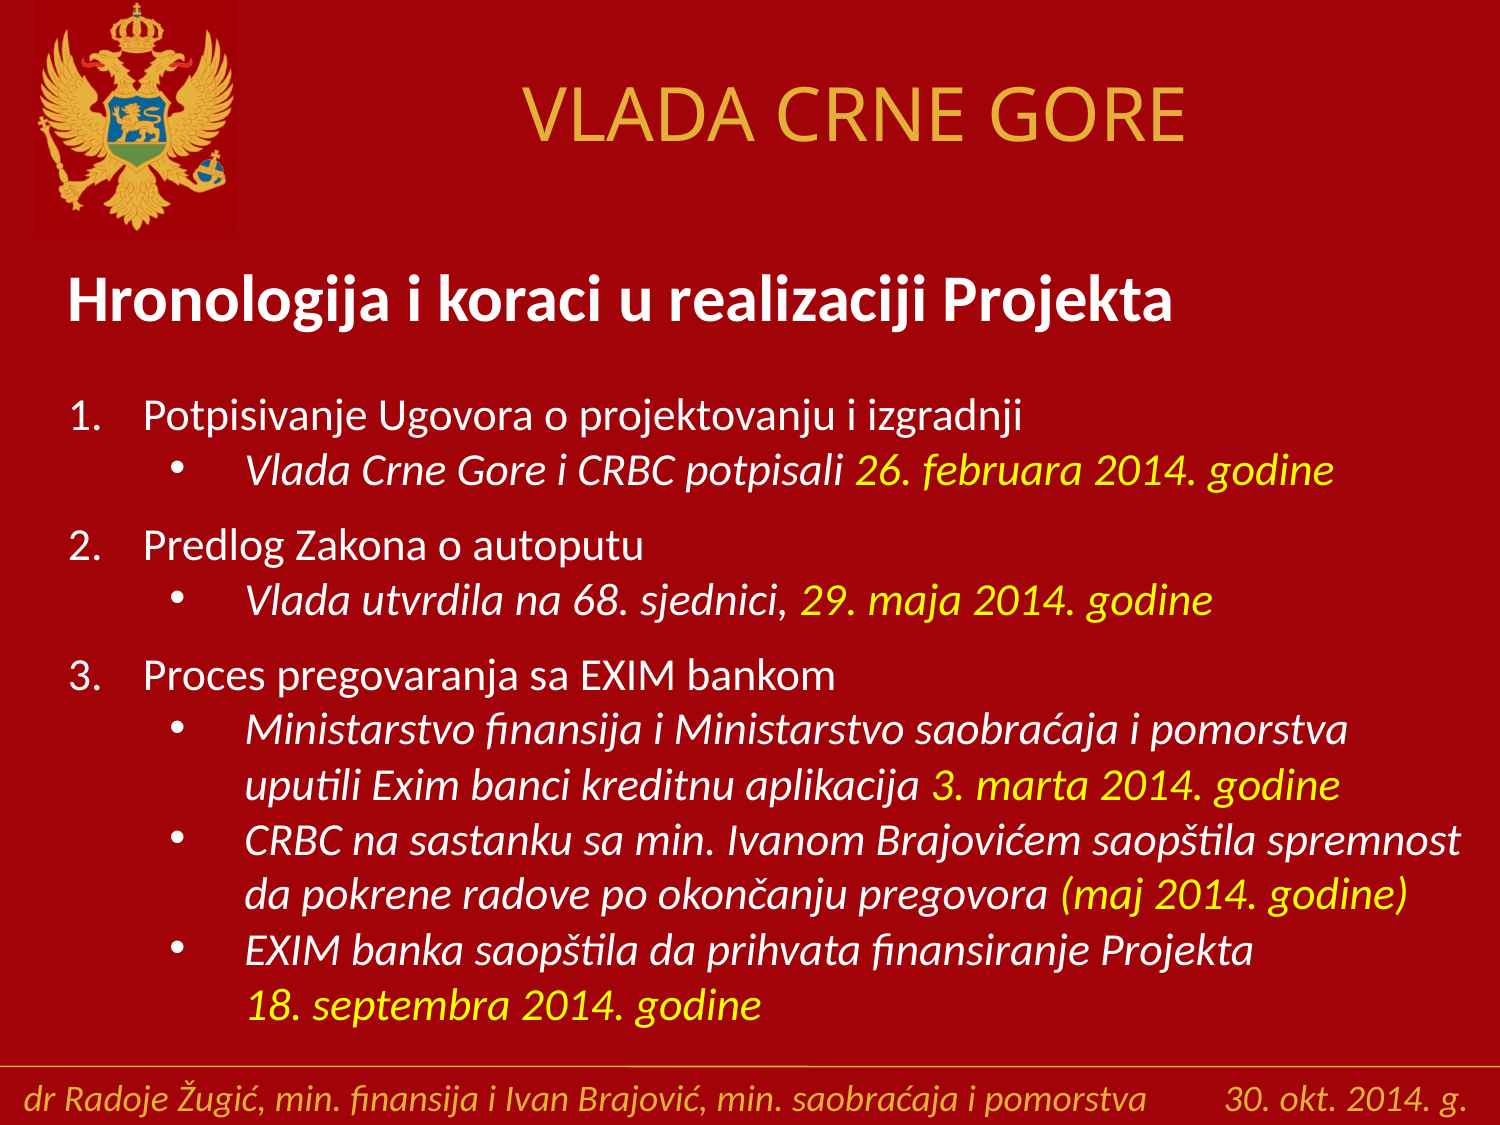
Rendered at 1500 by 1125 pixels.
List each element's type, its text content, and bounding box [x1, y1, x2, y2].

title VLADA CRNE GORE [257, 0, 1454, 247]
subtitle dr Radoje Žugić, min. finansija i Ivan Brajović, min. saobraćaja i pomorstva 30. okt. 2014. g. [0, 1072, 1500, 1125]
picture [34, 0, 237, 235]
text_box Hronologija i koraci u realizaciji Projekta Potpisivanje Ugovora o projektovanju i izgradnji Vlada Crne Gore i CRBC potpisali 26. februara 2014. godine Predlog Zakona o autoputu Vlada utvrdila na 68. sjednici, 29. maja 2014. godine Proces pregovaranja sa EXIM bankom Ministarstvo finansija i Ministarstvo saobraćaja i pomorstva uputili Exim banci kreditnu aplikacija 3. marta 2014. godine CRBC na sastanku sa min. Ivanom Brajovićem saopštila spremnost da pokrene radove po okončanju pregovora (maj 2014. godine) EXIM banka saopštila da prihvata finansiranje Projekta 18. septembra 2014. godine [53, 247, 1489, 1037]
